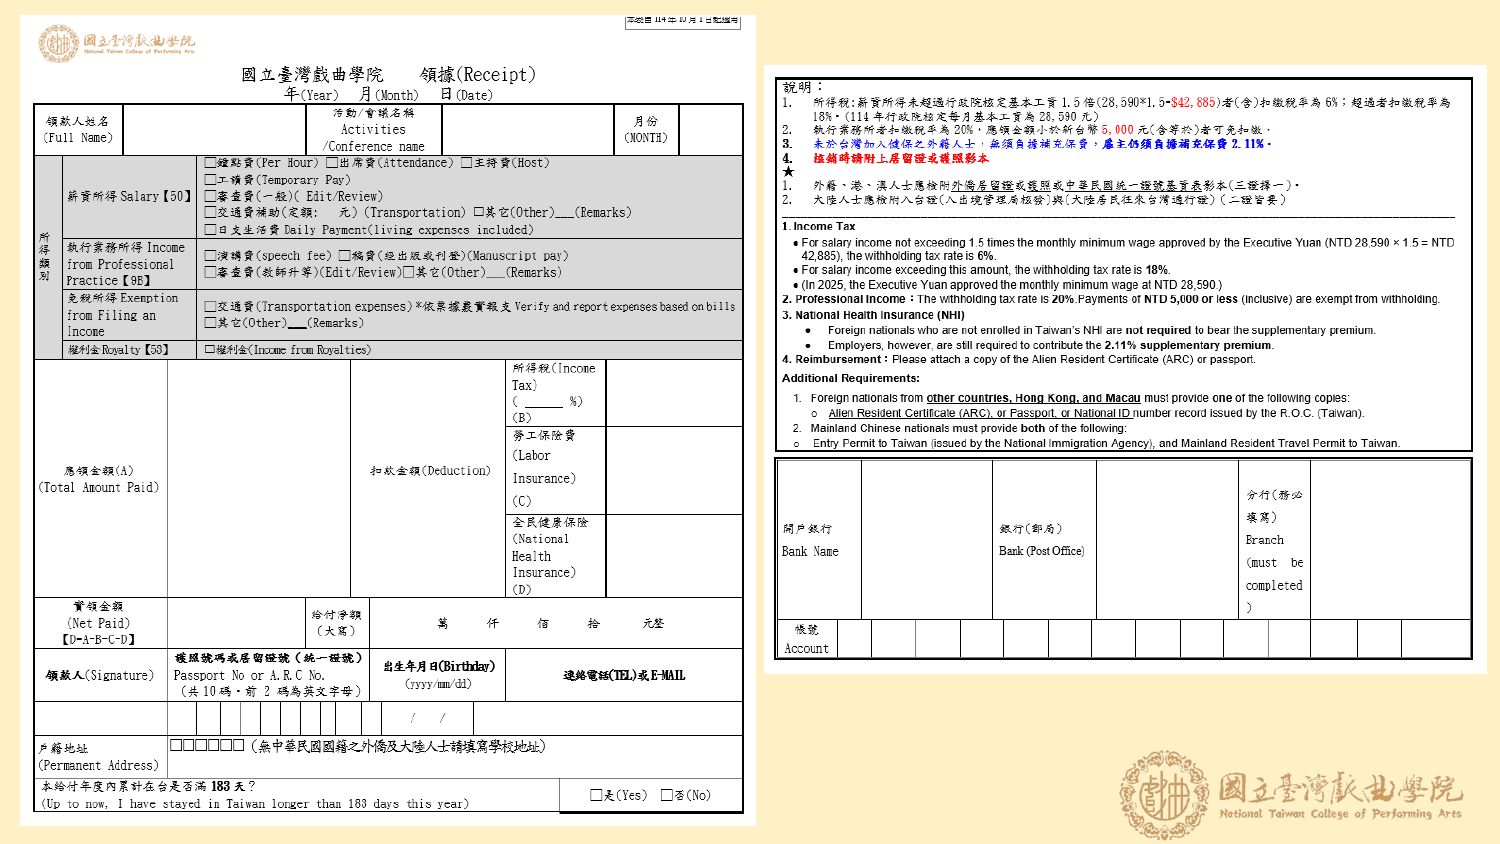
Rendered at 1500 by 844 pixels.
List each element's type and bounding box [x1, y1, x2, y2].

picture [764, 65, 1487, 675]
picture [20, 15, 756, 826]
picture [1109, 747, 1473, 844]
